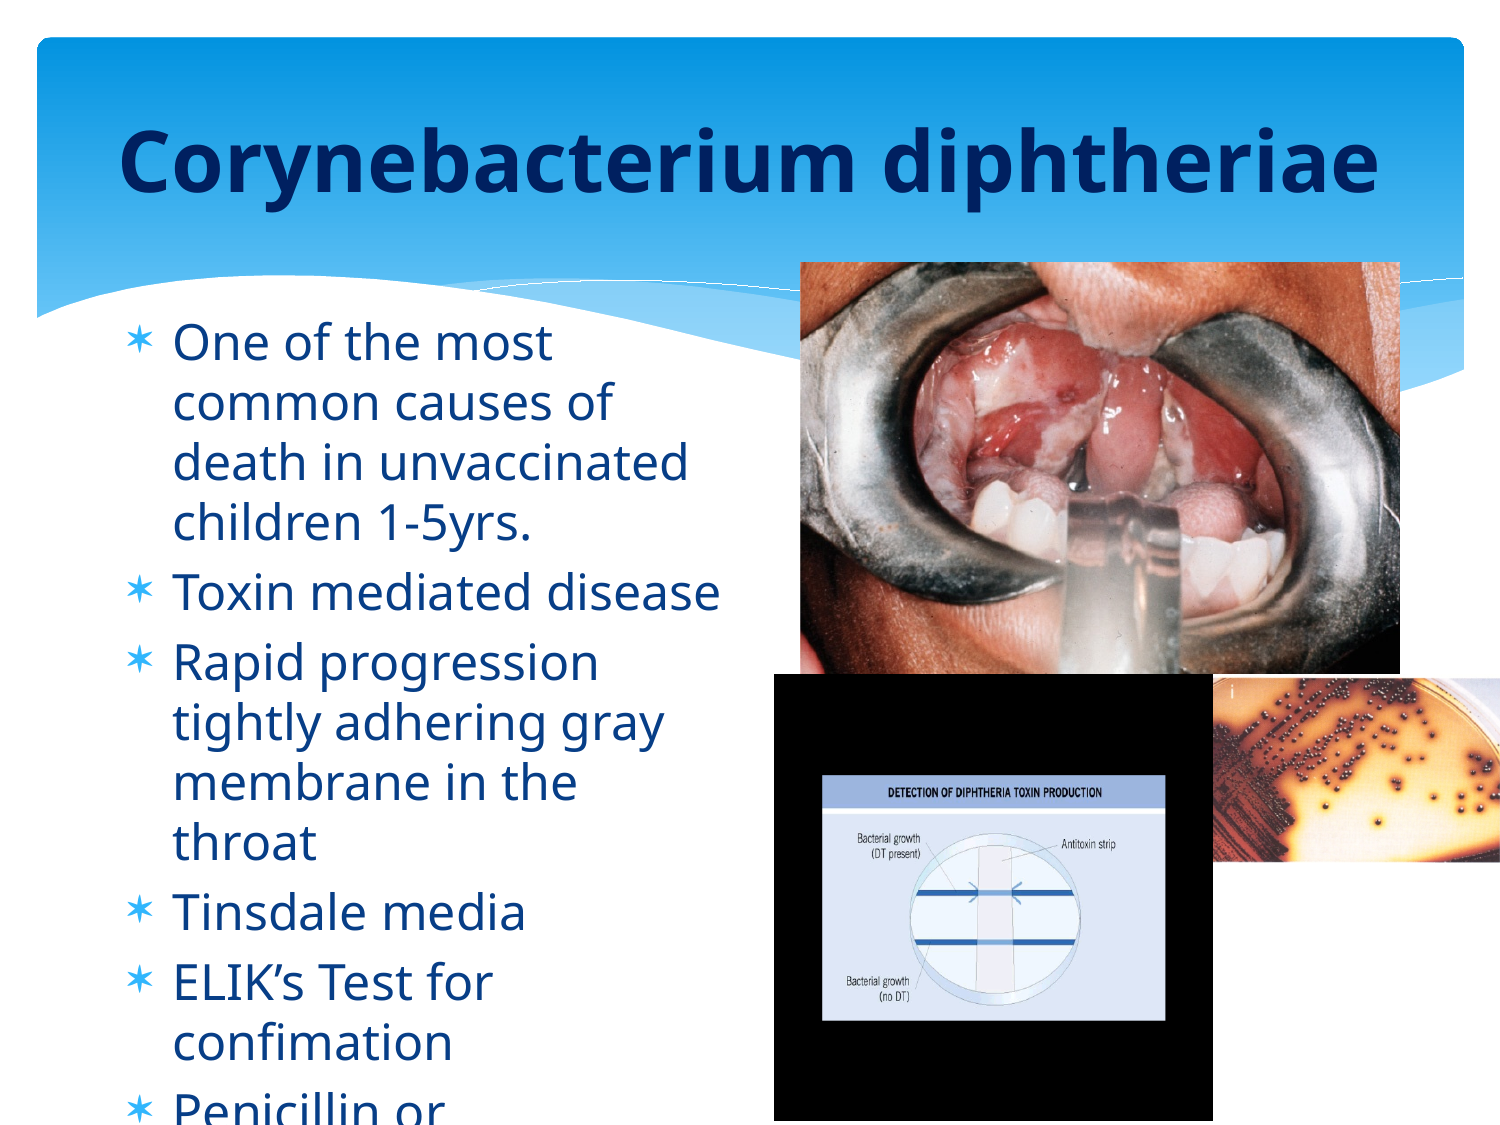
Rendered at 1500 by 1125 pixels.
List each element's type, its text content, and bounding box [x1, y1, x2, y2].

title Corynebacterium diphtheriae [75, 55, 1425, 261]
picture [774, 262, 1500, 1121]
list One of the most common causes of death in unvaccinated children 1-5yrs. Toxin mediated disease Rapid progression tightly adhering gray membrane in the throat Tinsdale media ELIK’s Test for confimation Penicillin or erythromycin [112, 303, 740, 869]
